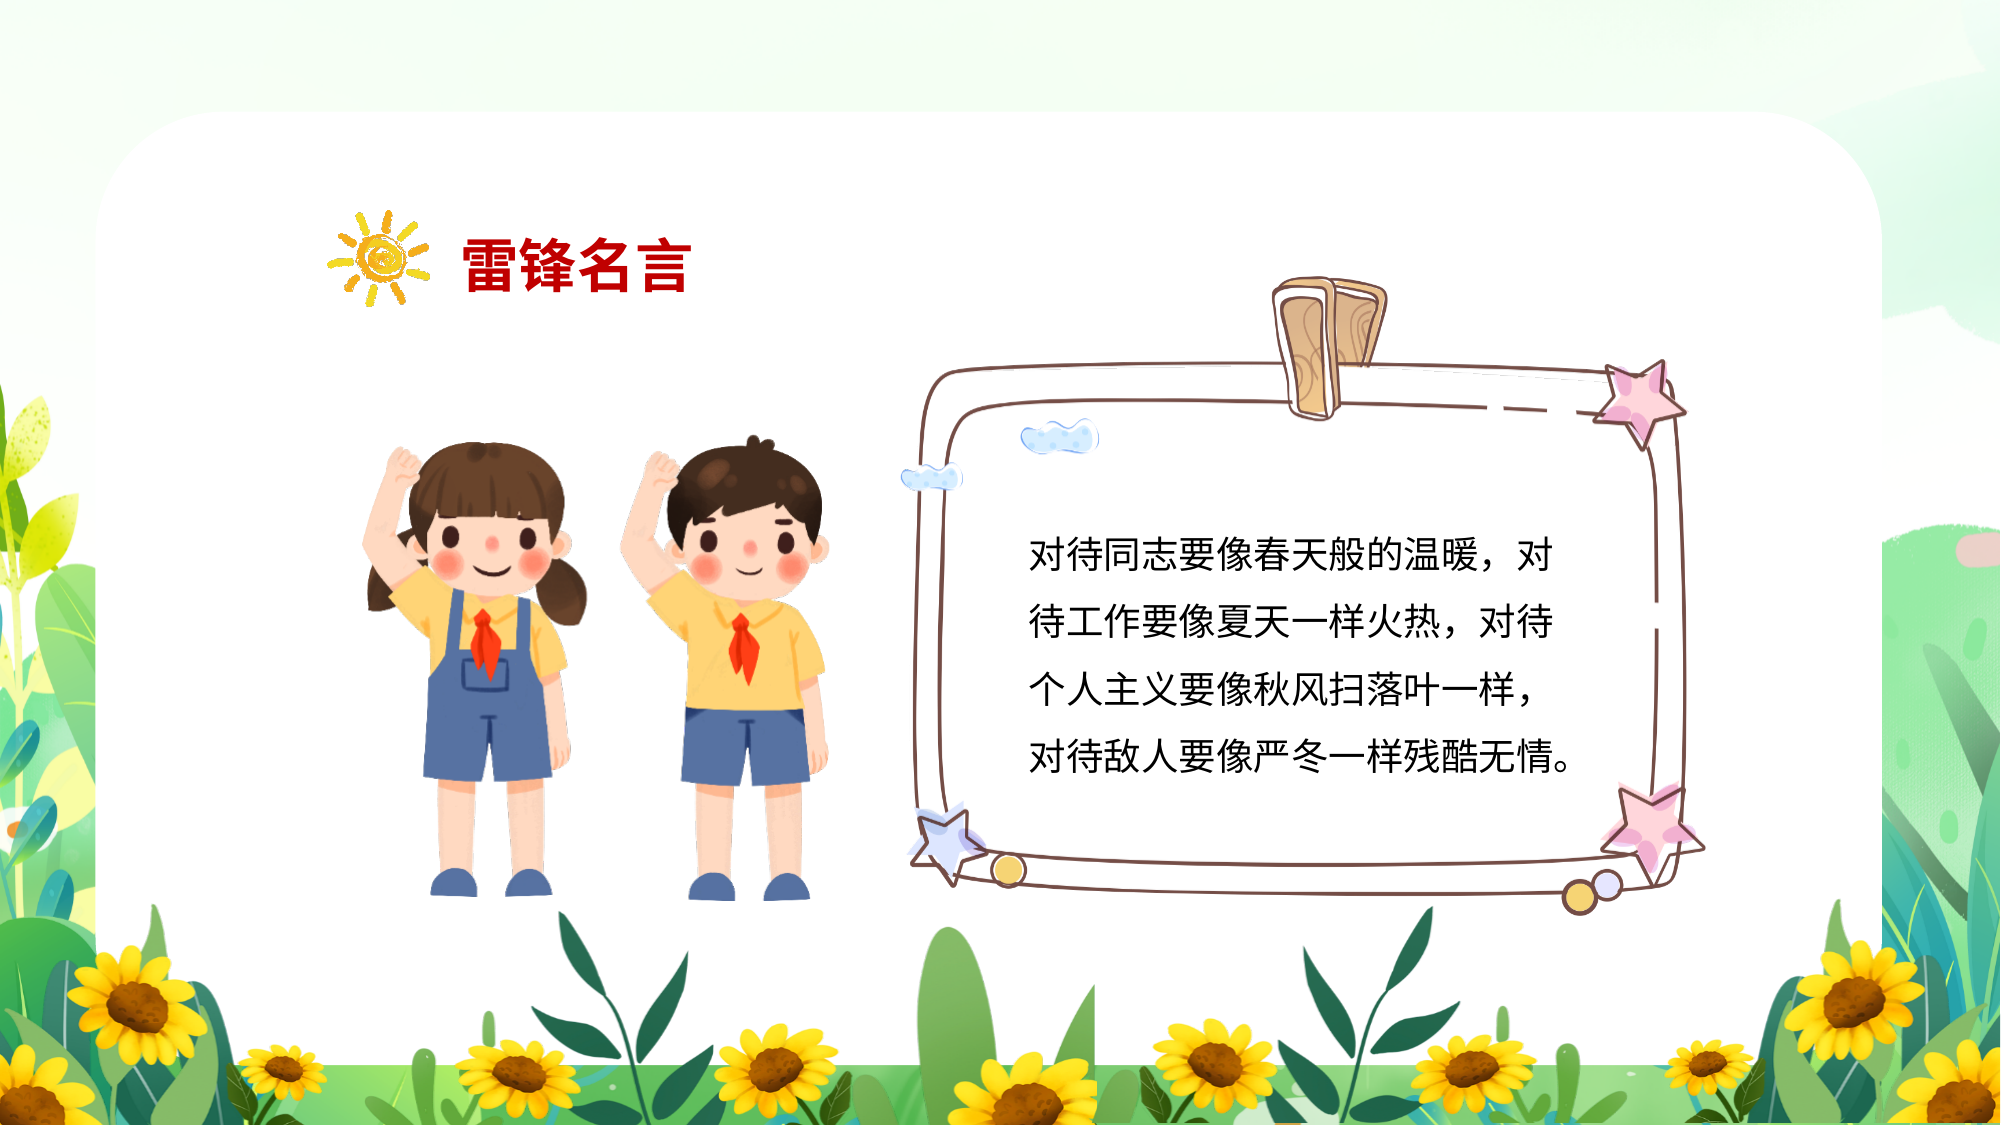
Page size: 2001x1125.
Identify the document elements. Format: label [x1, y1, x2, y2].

picture [0, 0, 2001, 1125]
text_box [327, 210, 711, 308]
